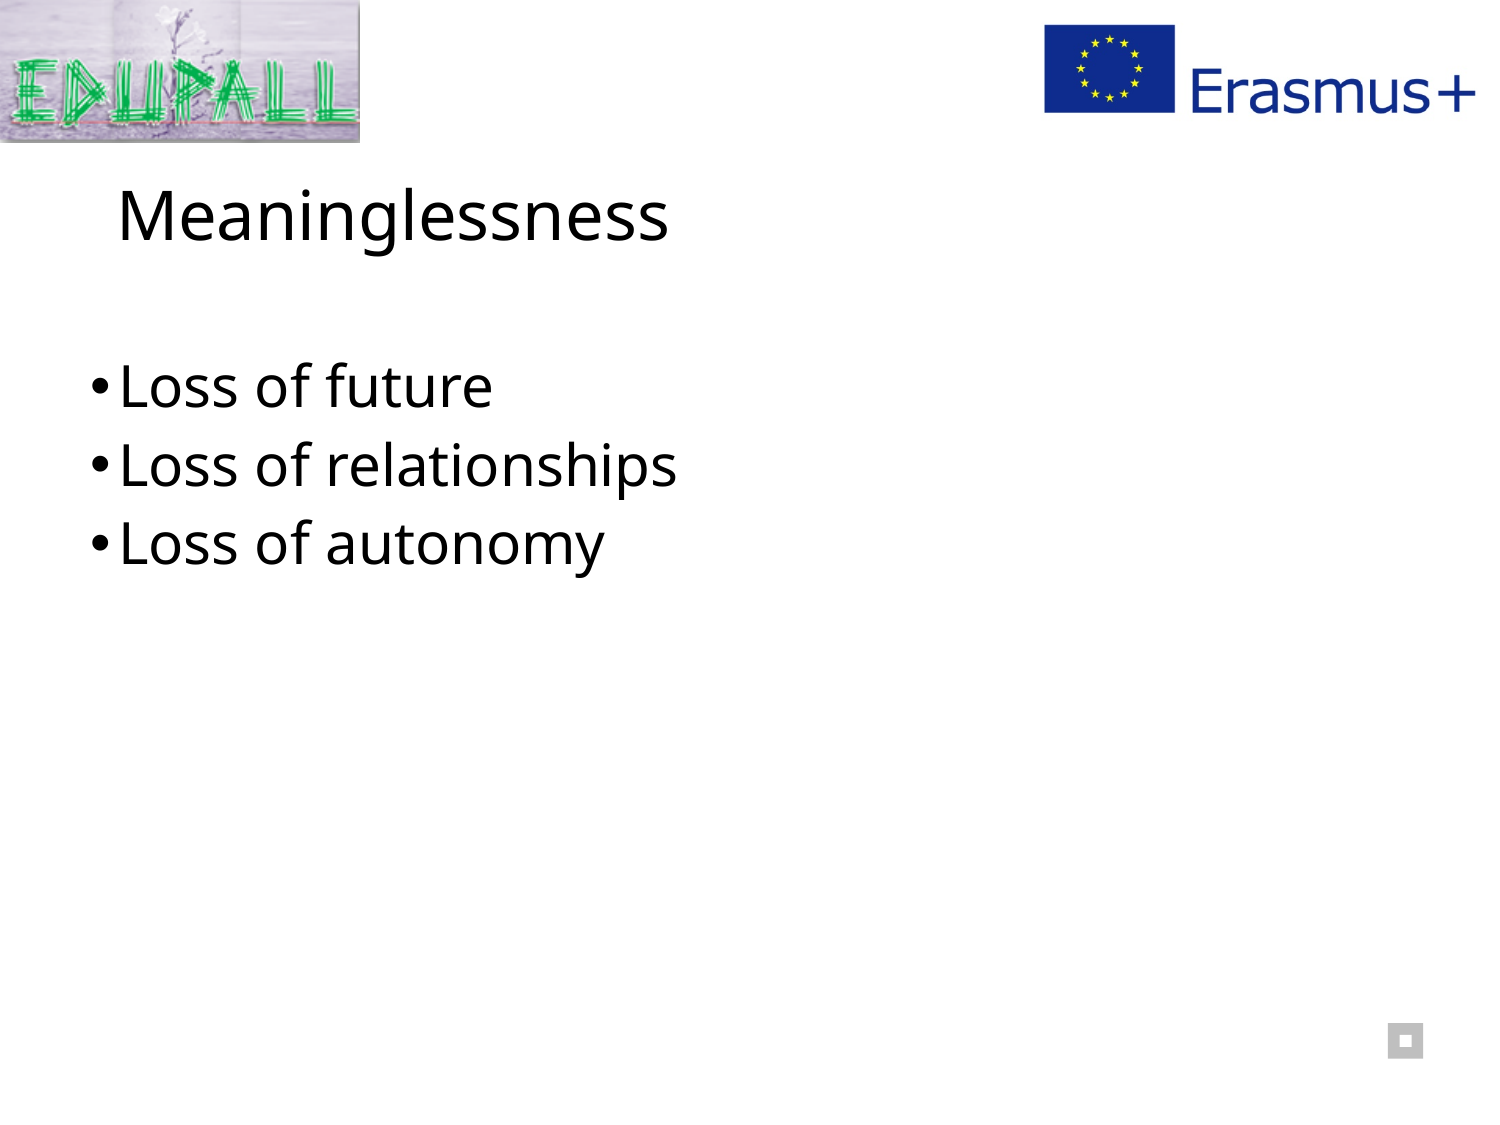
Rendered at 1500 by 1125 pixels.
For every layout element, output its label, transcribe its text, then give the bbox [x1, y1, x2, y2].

picture [0, 0, 360, 143]
title Meaninglessness [101, 148, 1395, 289]
list Loss of future Loss of relationships Loss of autonomy [75, 350, 1425, 1088]
picture [1019, 0, 1500, 138]
